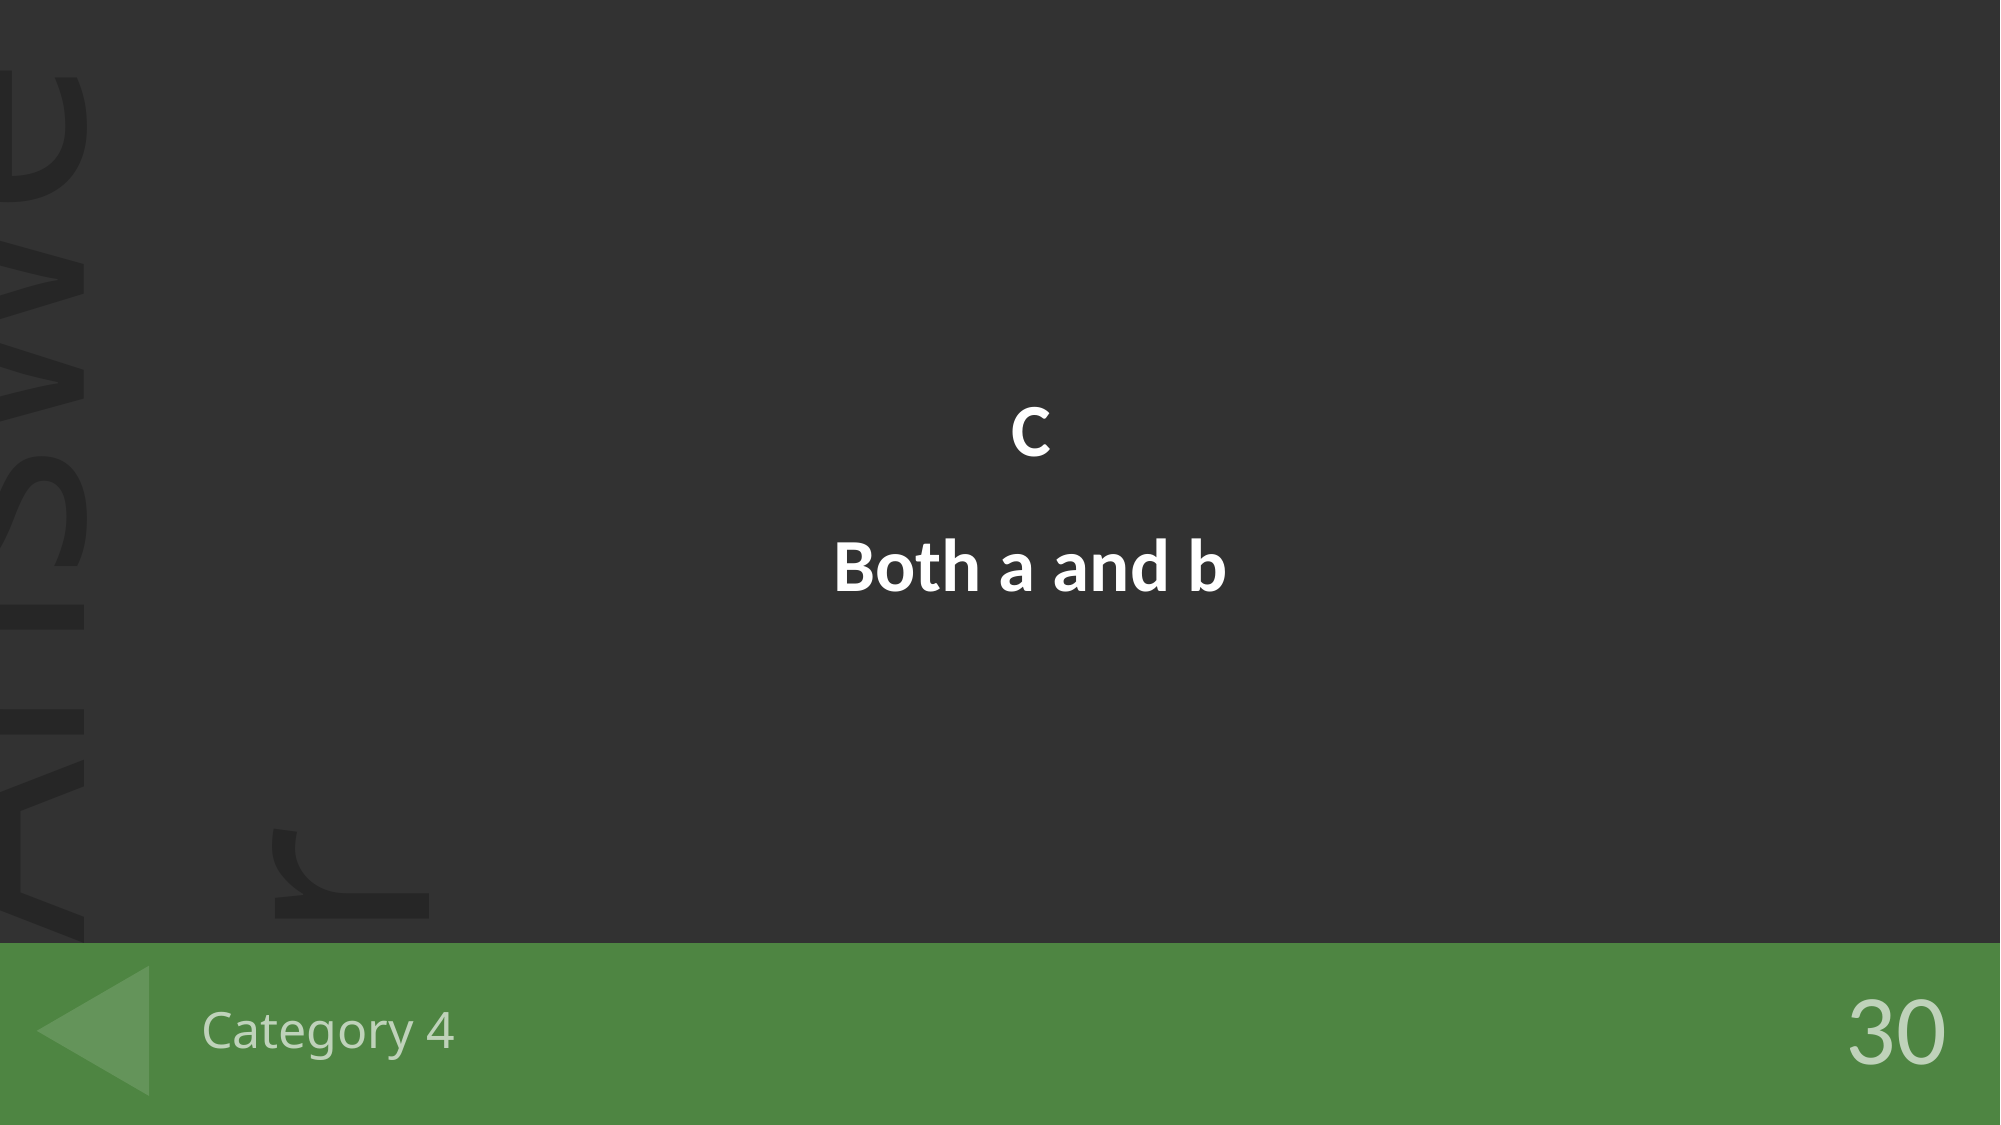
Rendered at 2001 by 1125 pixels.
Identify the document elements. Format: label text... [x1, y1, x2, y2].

list C Both a and b [302, 307, 1760, 636]
title Category 4 [185, 967, 1494, 1097]
list 30 [1494, 967, 1963, 1097]
